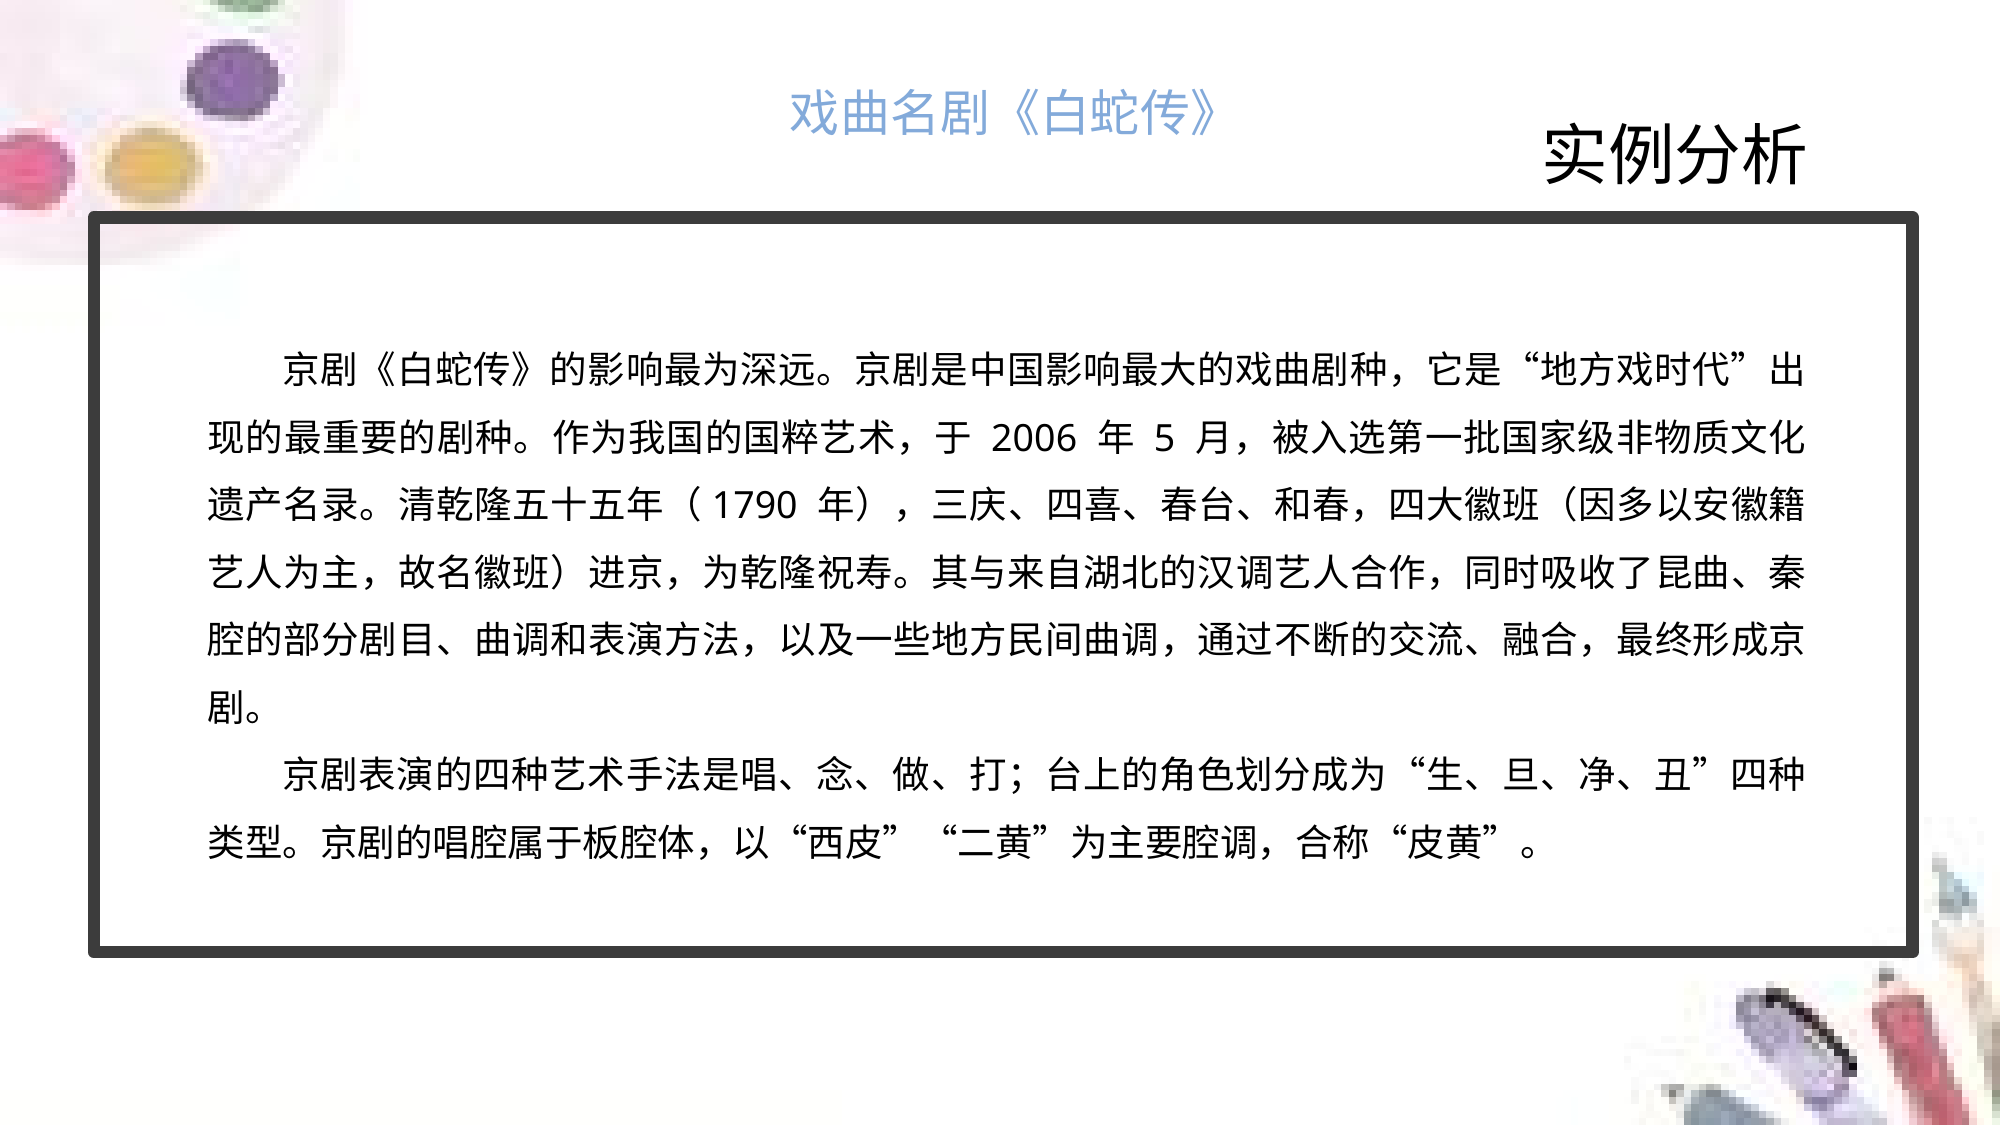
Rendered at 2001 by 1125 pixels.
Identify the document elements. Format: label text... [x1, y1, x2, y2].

picture [0, 0, 2000, 1125]
text_box 实例分析 [1526, 106, 1871, 201]
text_box 戏曲名剧《白蛇传》 [567, 74, 1463, 149]
text_box [92, 215, 1915, 954]
text_box 京剧《白蛇传》的影响最为深远。京剧是中国影响最大的戏曲剧种，它是“地方戏时代”出现的最重要的剧种。作为我国的国粹艺术，于 2006 年 5 月，被入选第一批国家级非物质文化遗产名录。清乾隆五十五年（1790 年），三庆、四喜、春台、和春，四大徽班（因多以安徽籍艺人为主，故名徽班）进京，为乾隆祝寿。其与来自湖北的汉调艺人合作，同时吸收了昆曲、秦腔的部分剧目、曲调和表演方法，以及一些地方民间曲调，通过不断的交流、融合，最终形成京剧。 京剧表演的四种艺术手法是唱、念、做、打；台上的角色划分成为“生、旦、净、丑”四种类型。京剧的唱腔属于板腔体，以“西皮”“二黄”为主要腔调，合称“皮黄”。 [192, 316, 1822, 872]
